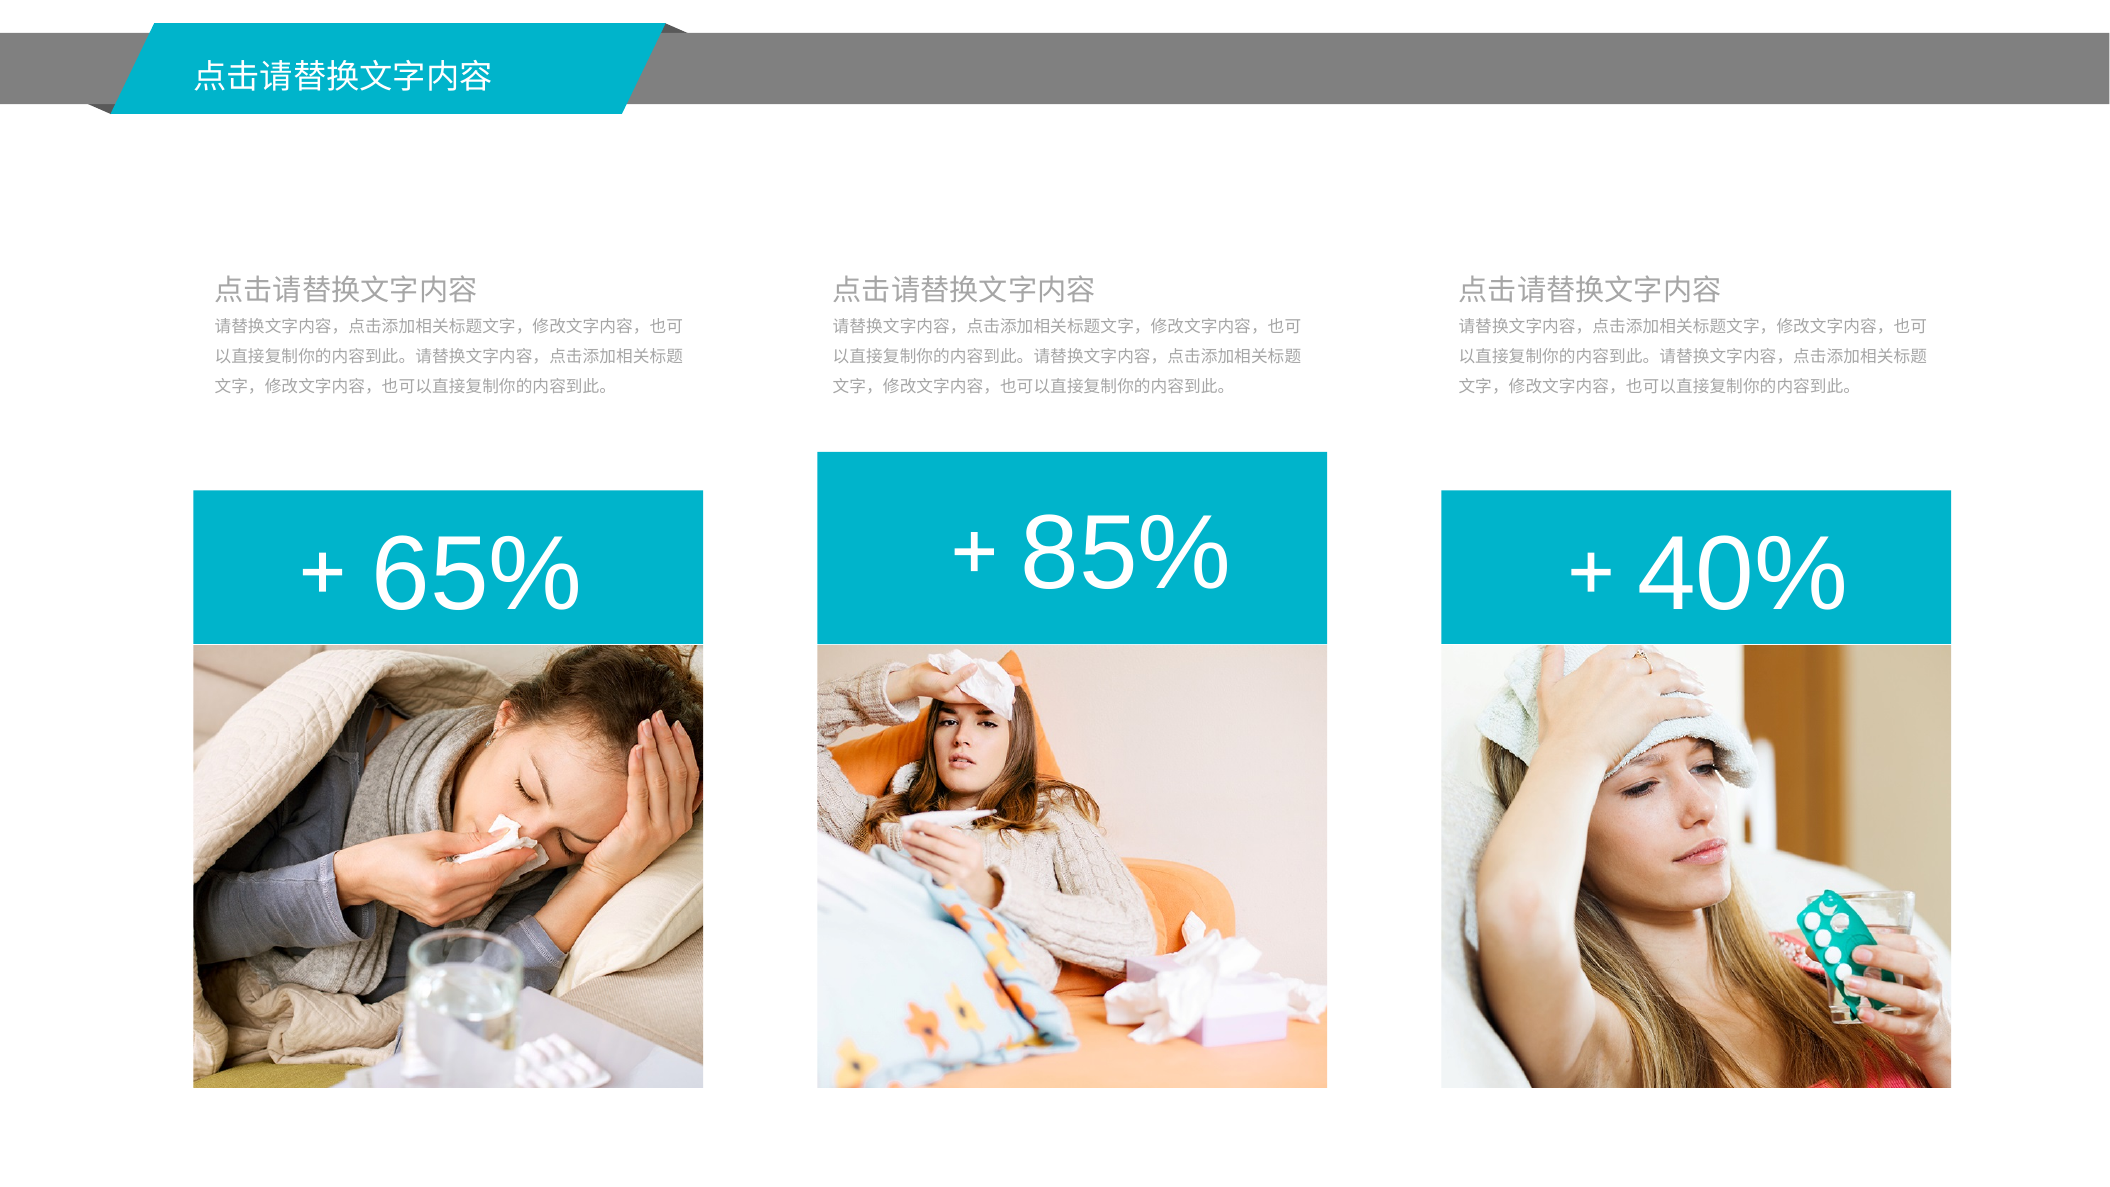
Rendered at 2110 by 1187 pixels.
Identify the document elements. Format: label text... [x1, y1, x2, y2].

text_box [193, 490, 704, 1088]
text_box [817, 451, 1328, 1088]
text_box 点击请替换文字内容 请替换文字内容，点击添加相关标题文字，修改文字内容，也可以直接复制你的内容到此。请替换文字内容，点击添加相关标题文字，修改文字内容，也可以直接复制你的内容到此。 [199, 243, 703, 406]
text_box 点击请替换文字内容 请替换文字内容，点击添加相关标题文字，修改文字内容，也可以直接复制你的内容到此。请替换文字内容，点击添加相关标题文字，修改文字内容，也可以直接复制你的内容到此。 [1443, 243, 1947, 406]
text_box 点击请替换文字内容 请替换文字内容，点击添加相关标题文字，修改文字内容，也可以直接复制你的内容到此。请替换文字内容，点击添加相关标题文字，修改文字内容，也可以直接复制你的内容到此。 [817, 243, 1322, 406]
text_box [0, 23, 2110, 115]
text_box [1441, 490, 1952, 1088]
